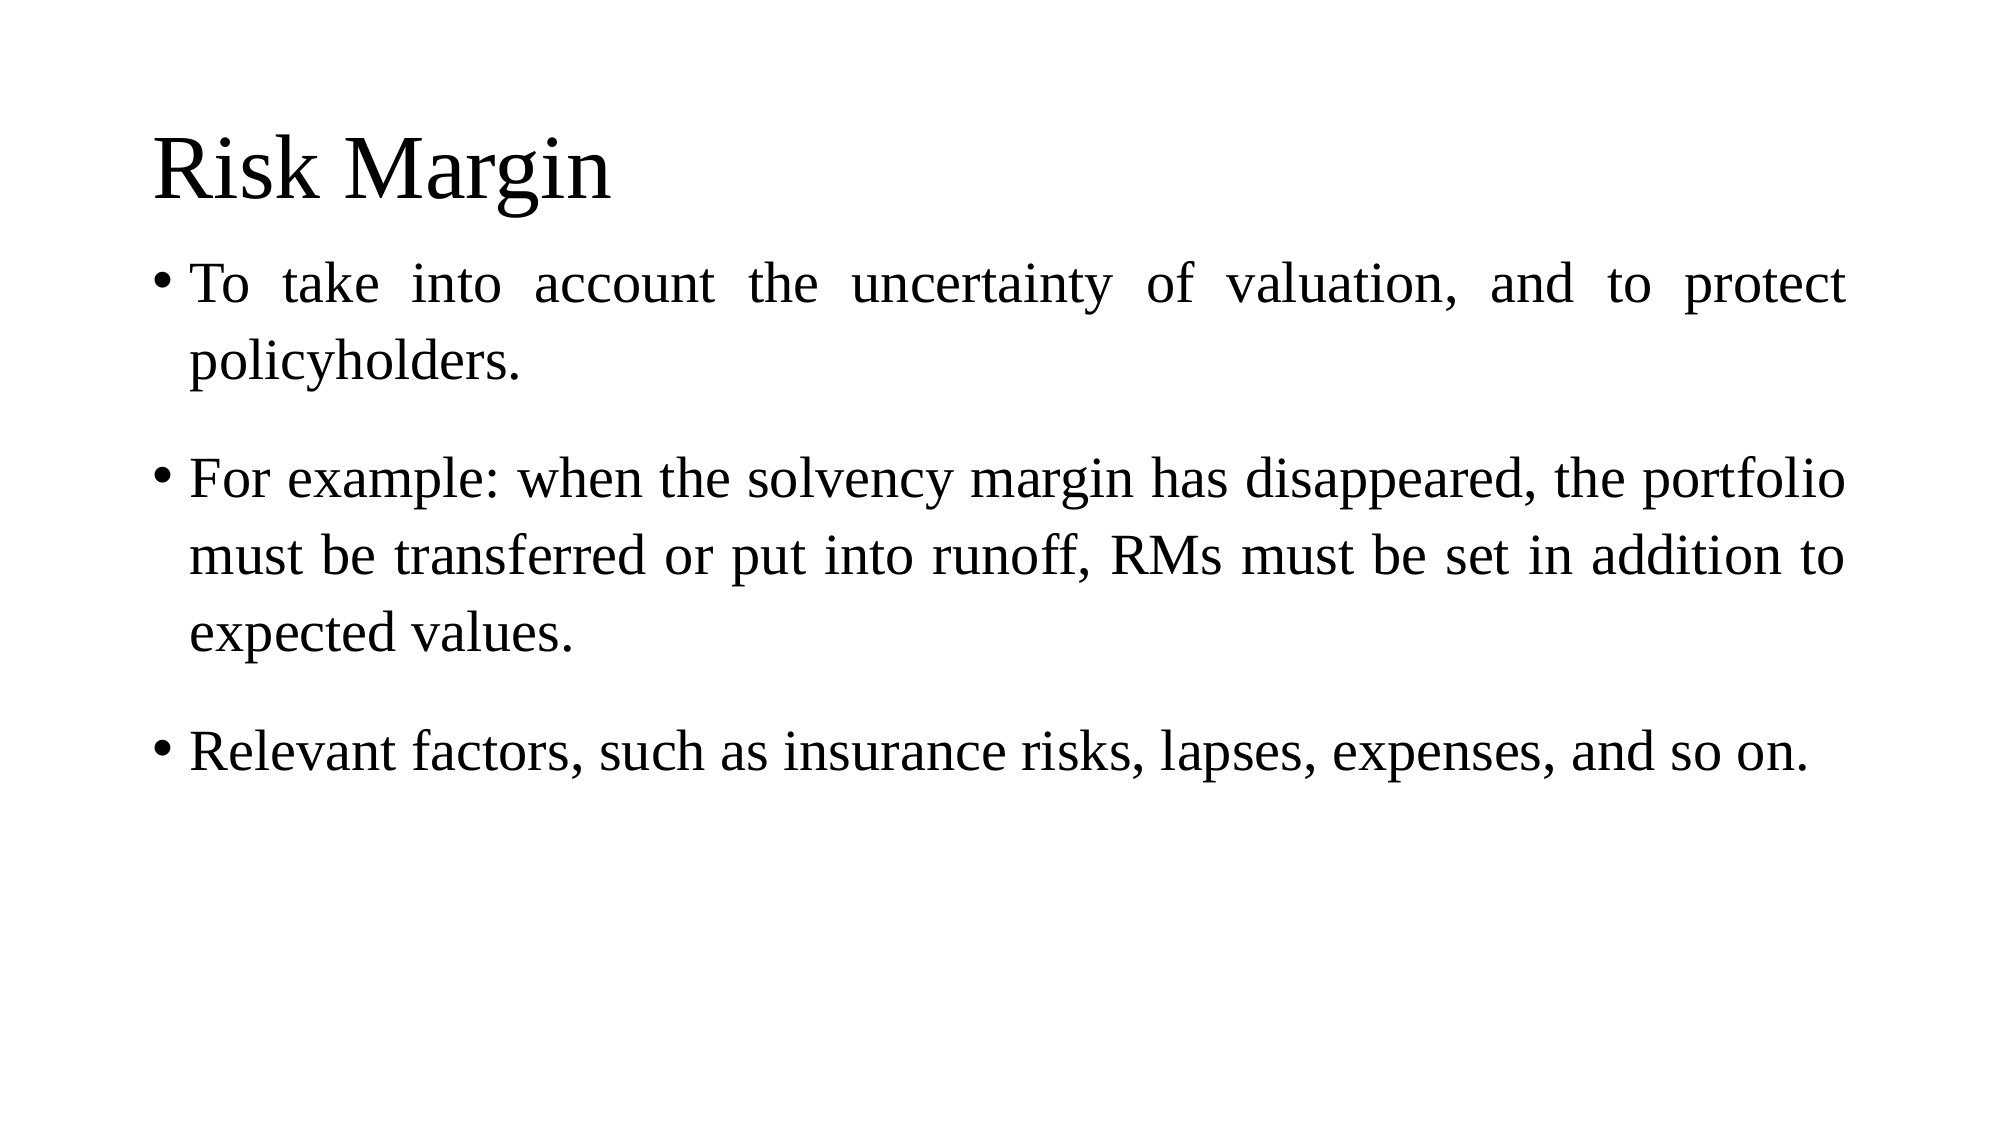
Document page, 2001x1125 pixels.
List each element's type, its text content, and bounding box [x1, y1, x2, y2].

list To take into account the uncertainty of valuation, and to protect policyholders. For example: when the solvency margin has disappeared, the portfolio must be transferred or put into runoff, RMs must be set in addition to expected values. Relevant factors, such as insurance risks, lapses, expenses, and so on. [137, 229, 1863, 907]
title Risk Margin [137, 59, 1863, 229]
